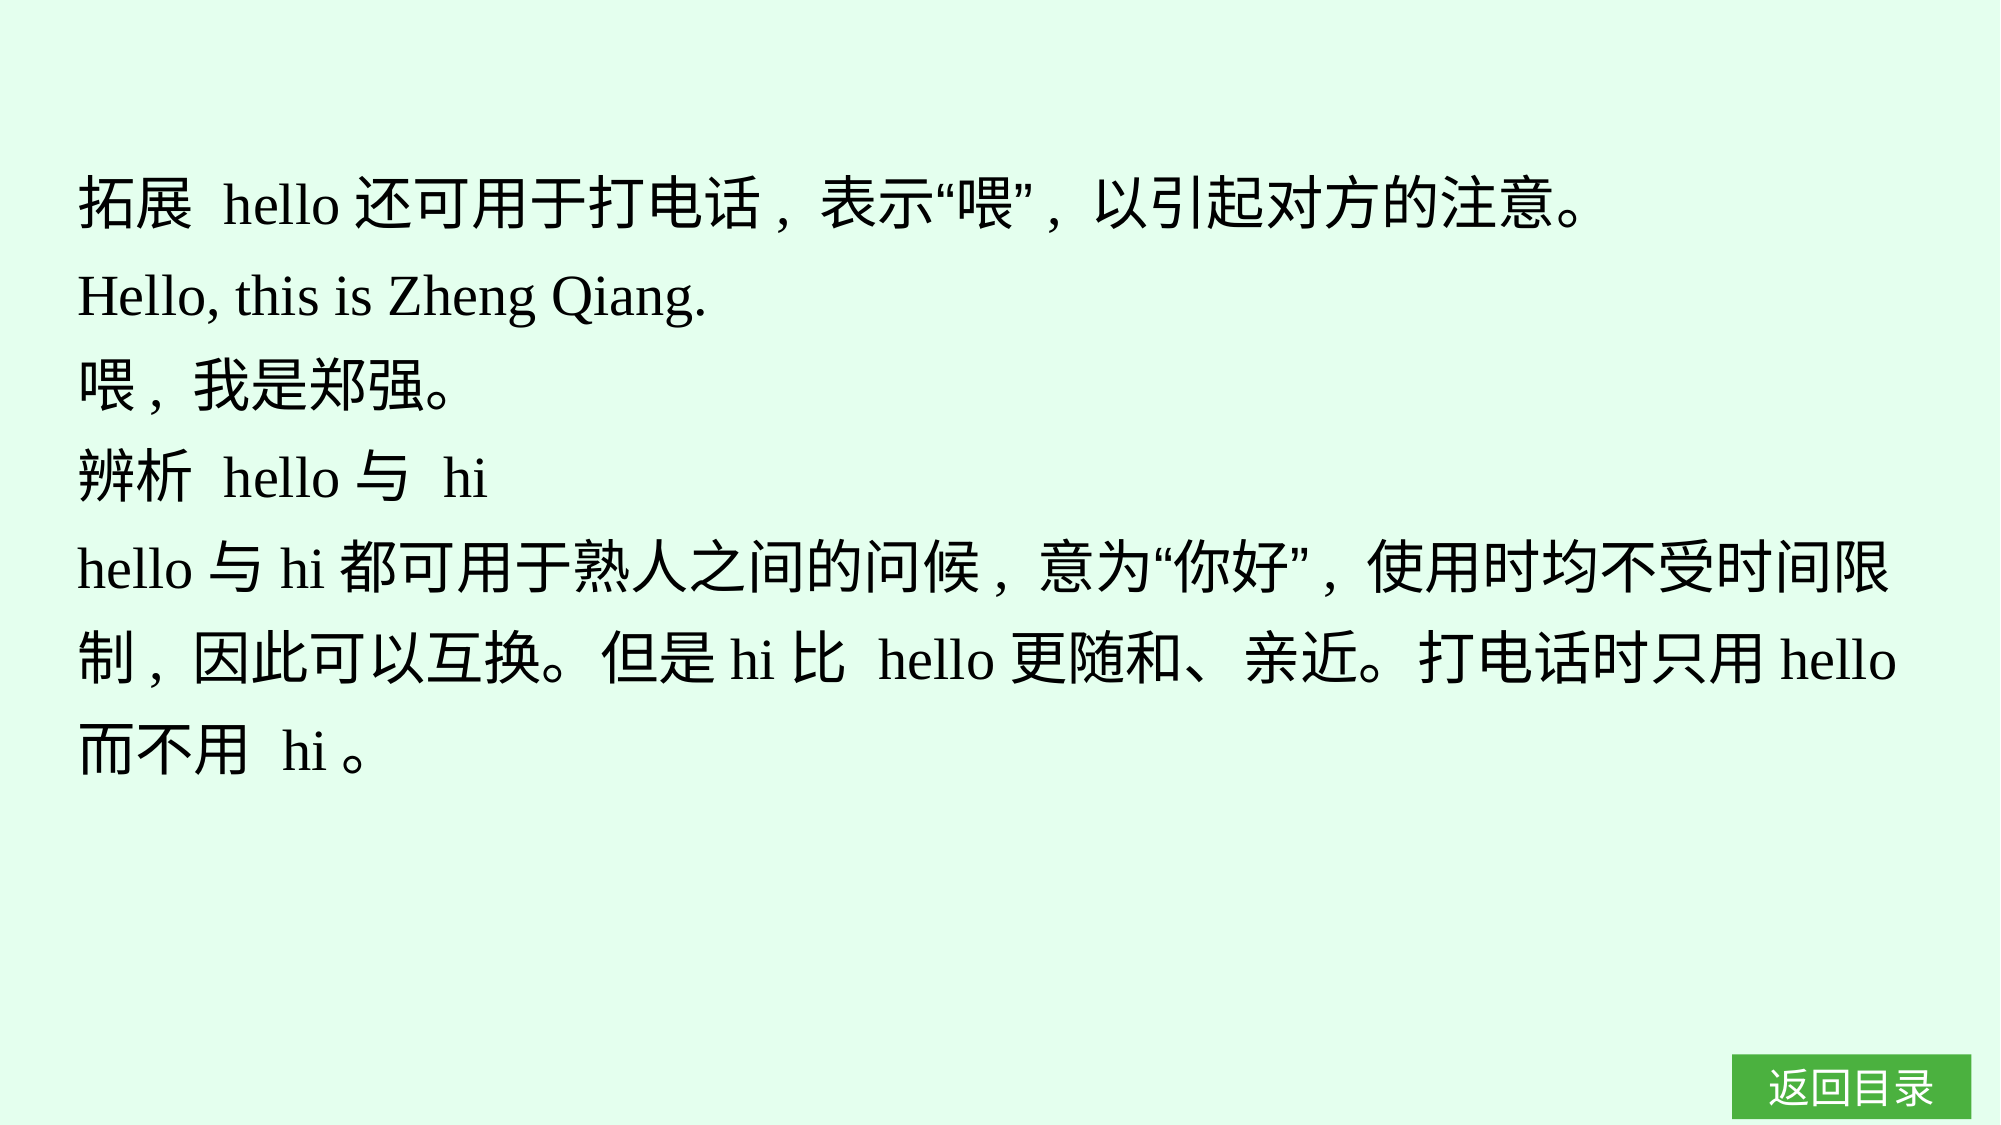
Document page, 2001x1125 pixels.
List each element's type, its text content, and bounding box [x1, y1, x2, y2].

text_box 拓展 hello还可用于打电话, 表示“喂”, 以引起对方的注意。 Hello, this is Zheng Qiang. 喂, 我是郑强。 辨析 hello与 hi hello与hi都可用于熟人之间的问候, 意为“你好”, 使用时均不受时间限制, 因此可以互换。但是hi比 hello更随和、亲近。打电话时只用hello而不用 hi。 [62, 138, 1938, 790]
